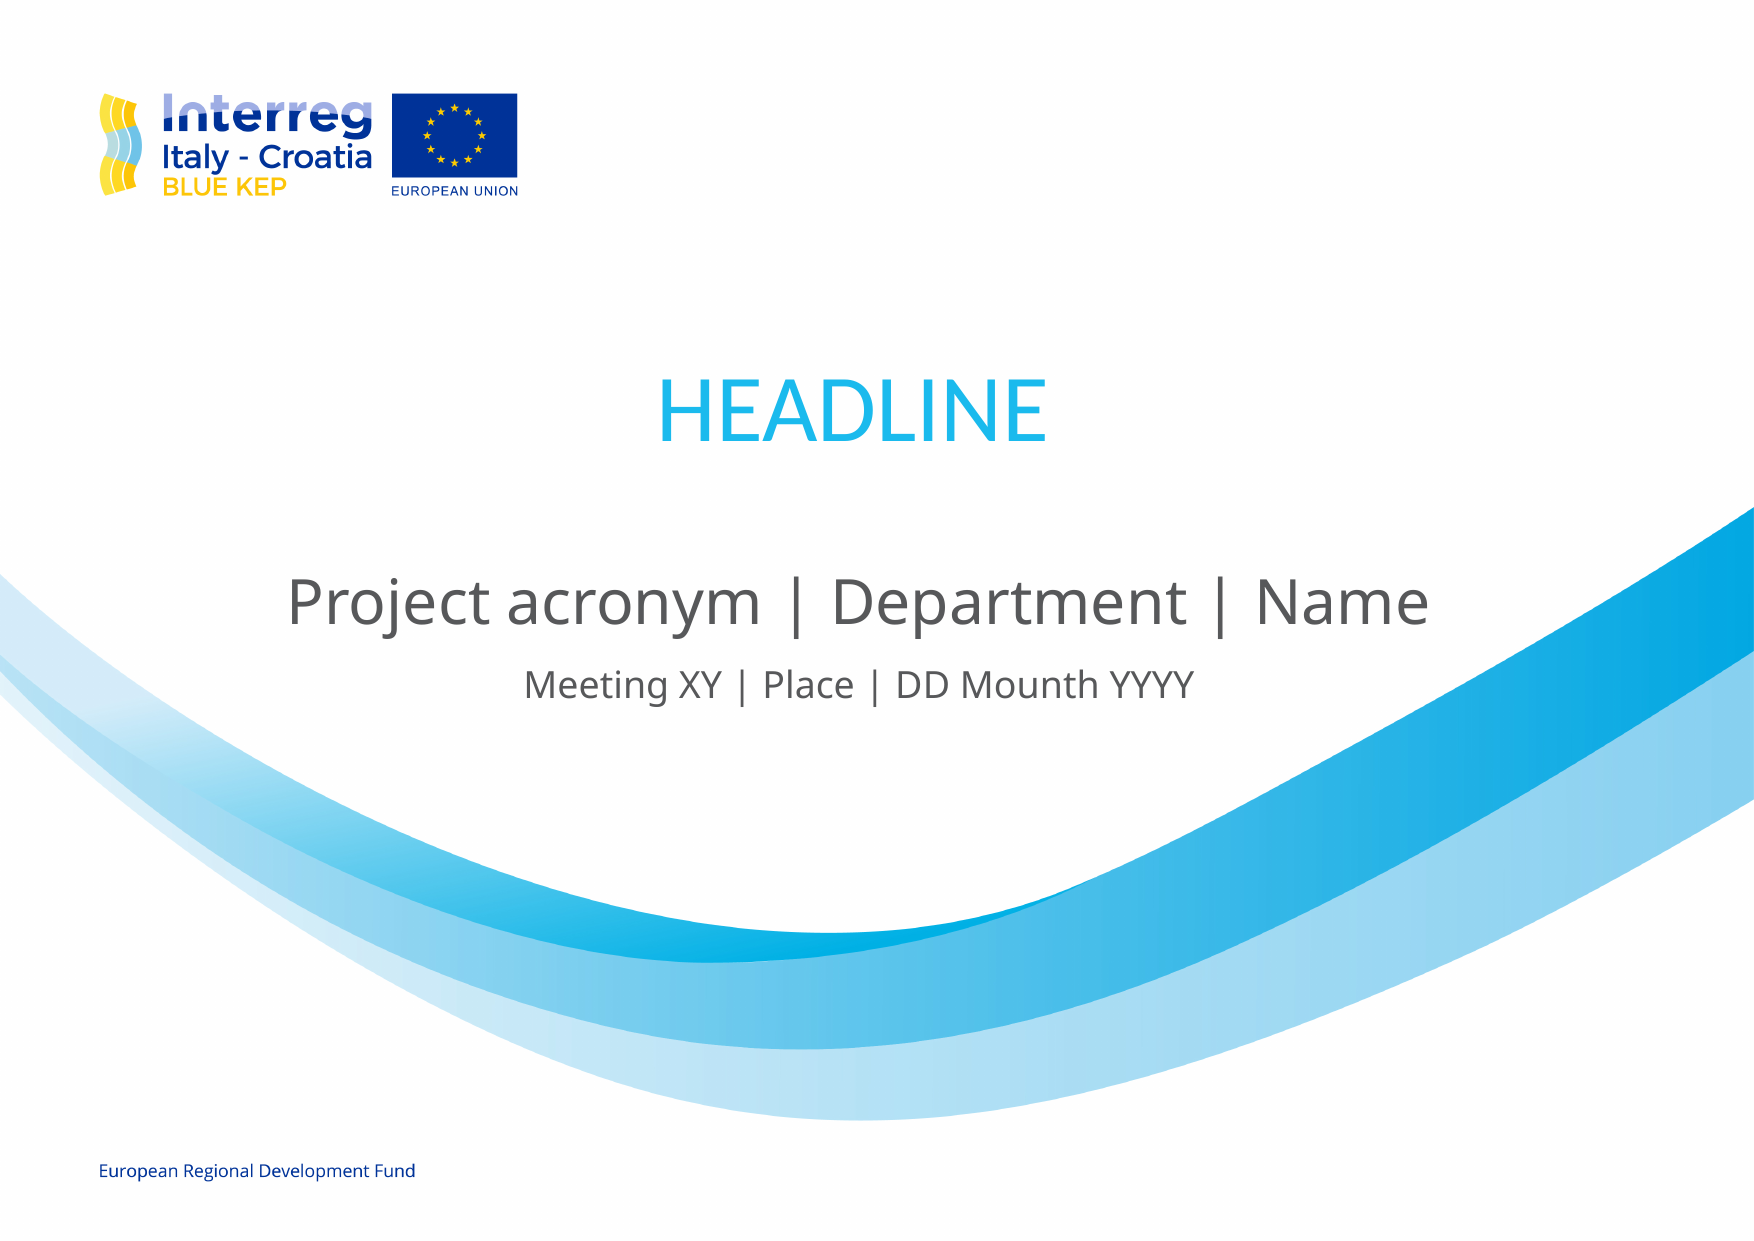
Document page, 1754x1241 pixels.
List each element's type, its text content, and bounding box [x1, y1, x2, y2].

text_box Meeting XY | Place | DD Mounth YYYY [156, 652, 1563, 716]
text_box Project acronym | Department | Name [156, 553, 1563, 646]
picture [0, 0, 1754, 1241]
text_box HEADLINE [427, 337, 1279, 470]
